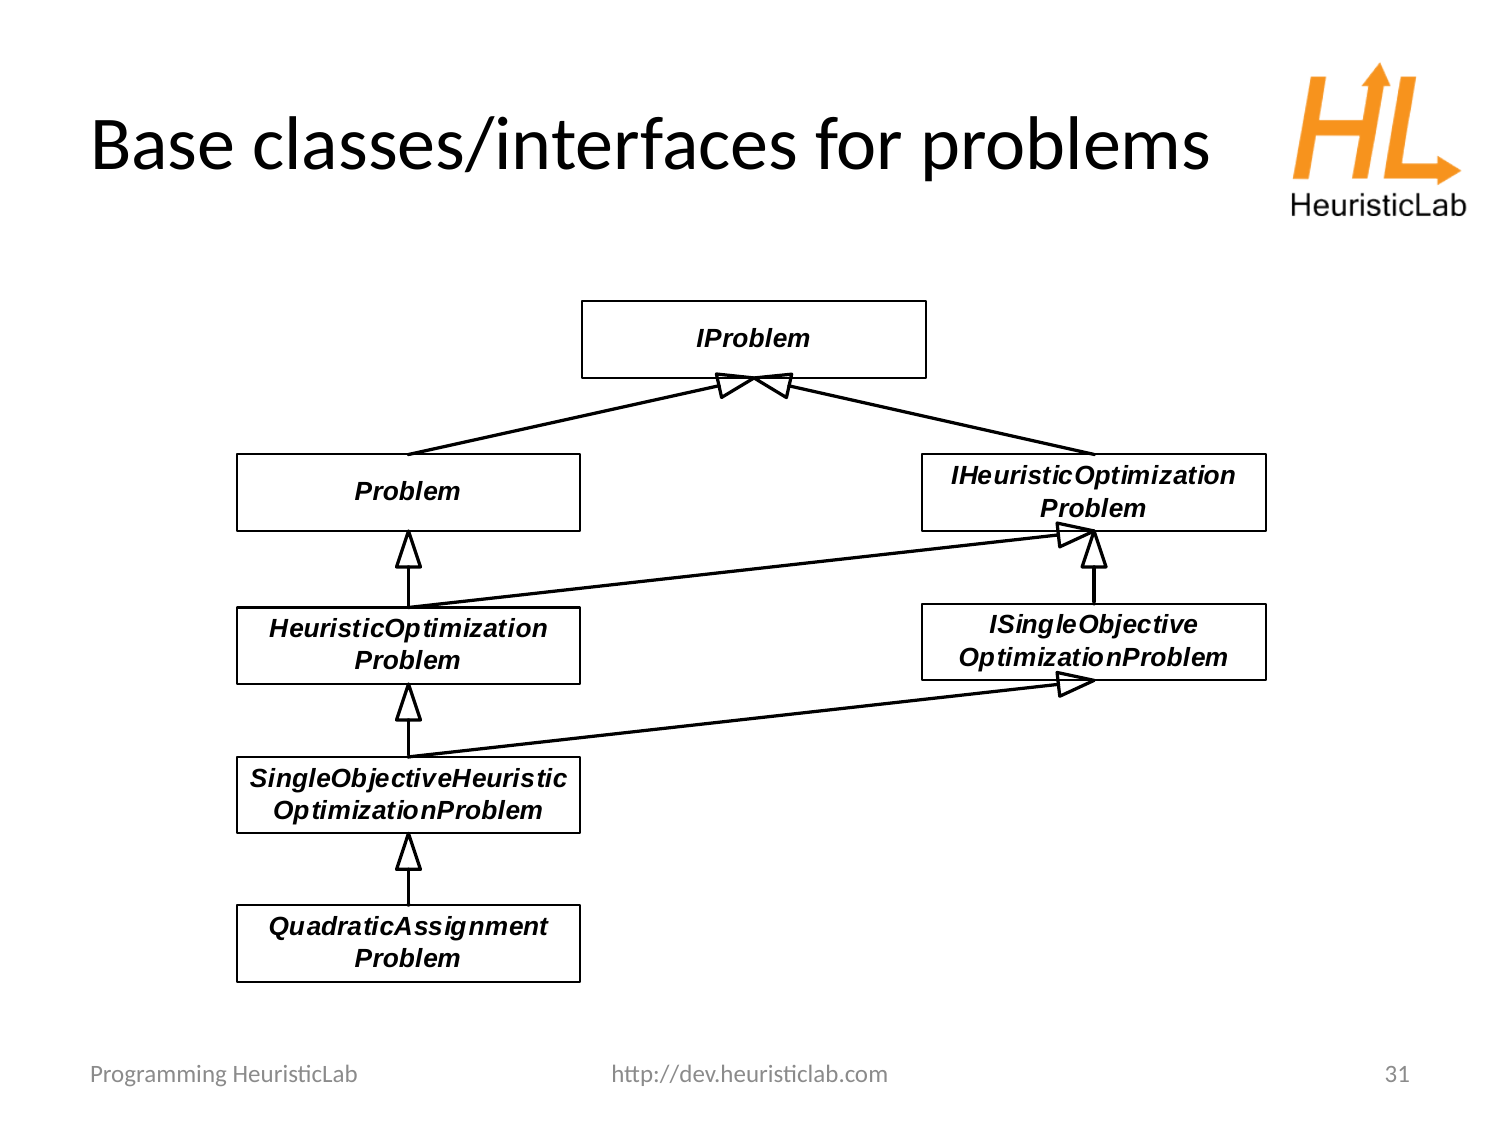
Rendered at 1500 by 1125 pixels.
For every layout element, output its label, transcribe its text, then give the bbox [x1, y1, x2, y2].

footer http://dev.heuristiclab.com [512, 1042, 988, 1103]
slide_number 31 [1074, 1042, 1425, 1103]
title Base classes/interfaces for problems [75, 45, 1282, 233]
picture [232, 297, 1268, 988]
slide_number Programming HeuristicLab [75, 1042, 425, 1103]
picture [1281, 27, 1474, 244]
